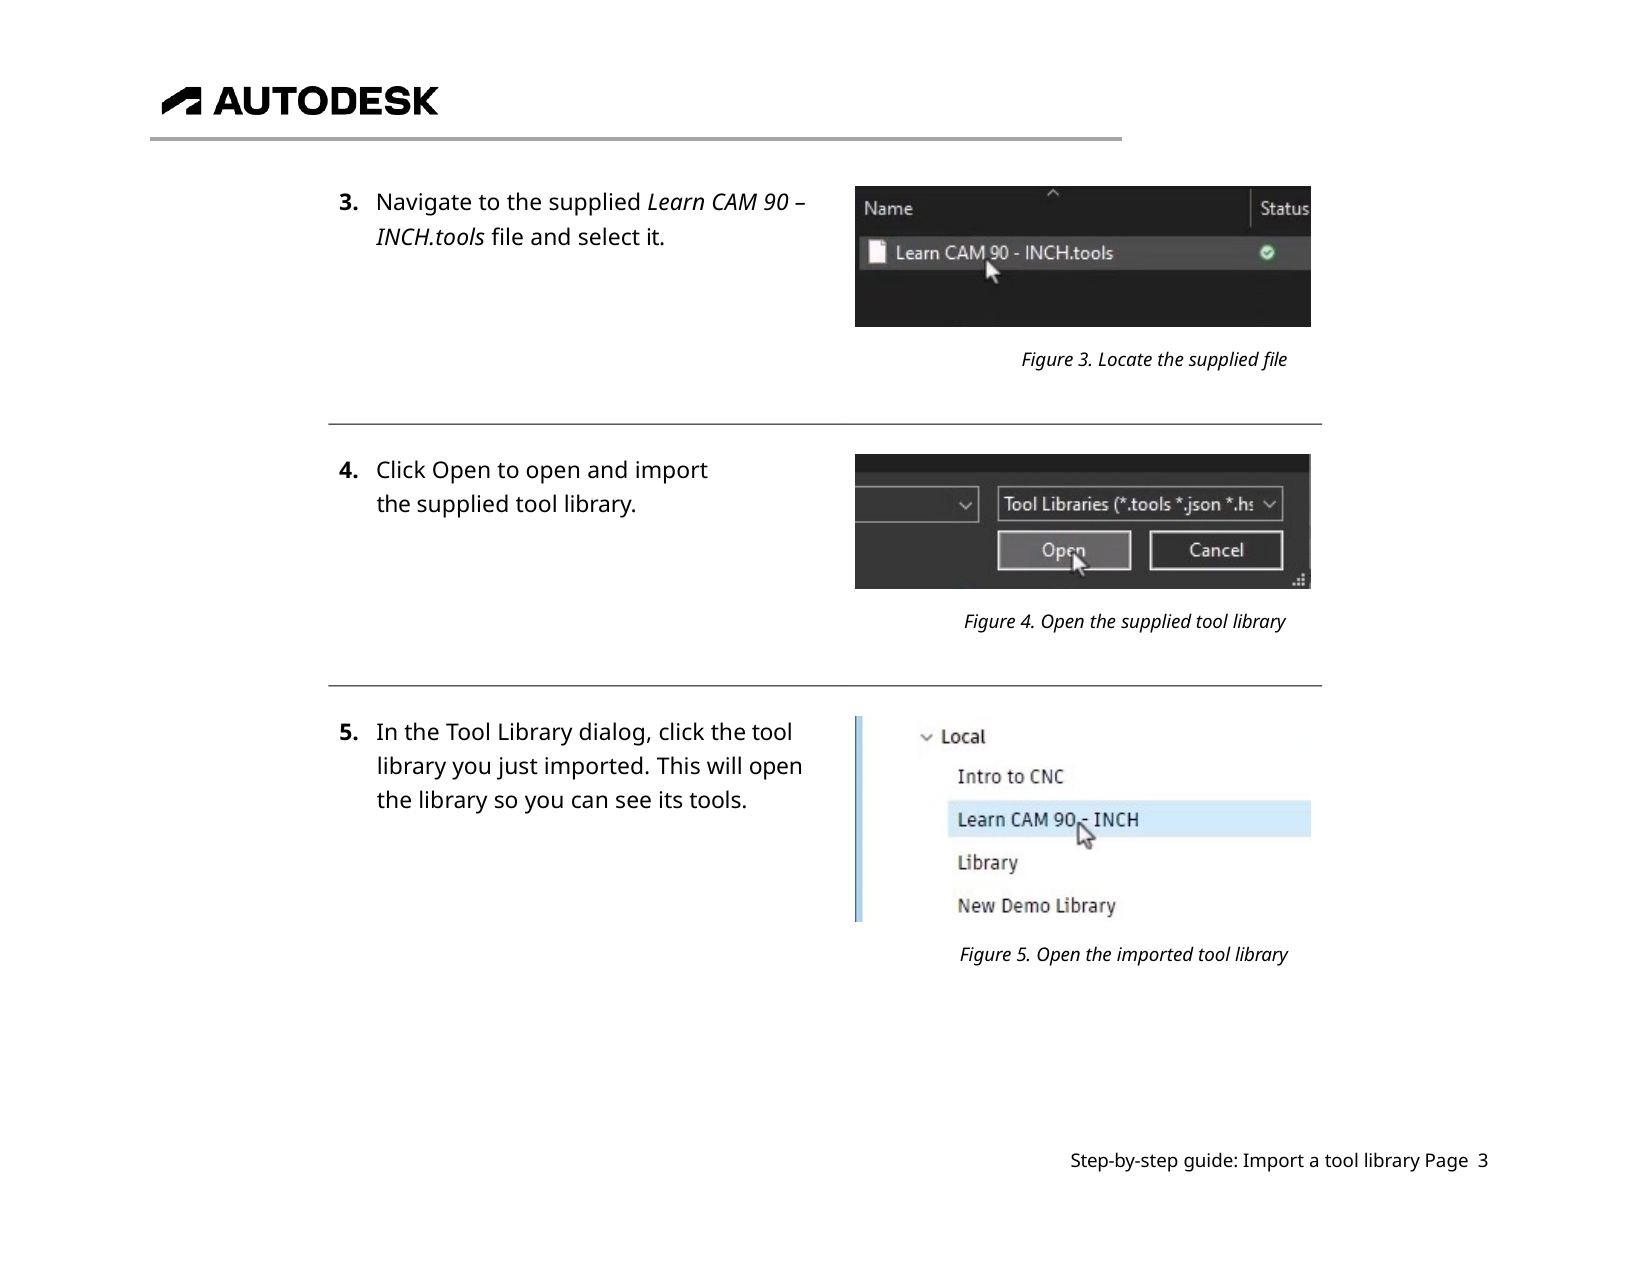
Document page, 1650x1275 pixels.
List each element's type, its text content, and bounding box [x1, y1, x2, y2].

text_box 4. Click Open to open and import the supplied tool library. [337, 446, 748, 518]
picture [161, 86, 439, 115]
text_box 5. In the Tool Library dialog, click the tool library you just imported. This will open the library so you can see its tools. [337, 708, 809, 814]
slide_number Step-by-step guide: Import a tool library Page 3 [1068, 1145, 1509, 1275]
picture [854, 186, 1311, 327]
picture [854, 454, 1311, 589]
text_box Figure 4. Open the supplied tool library [962, 607, 1313, 632]
text_box Figure 5. Open the imported tool library [957, 940, 1313, 966]
text_box 3. Navigate to the supplied Learn CAM 90 – INCH.tools file and select it. [337, 178, 821, 250]
text_box Figure 3. Locate the supplied file [1019, 345, 1313, 370]
picture [854, 716, 1311, 922]
